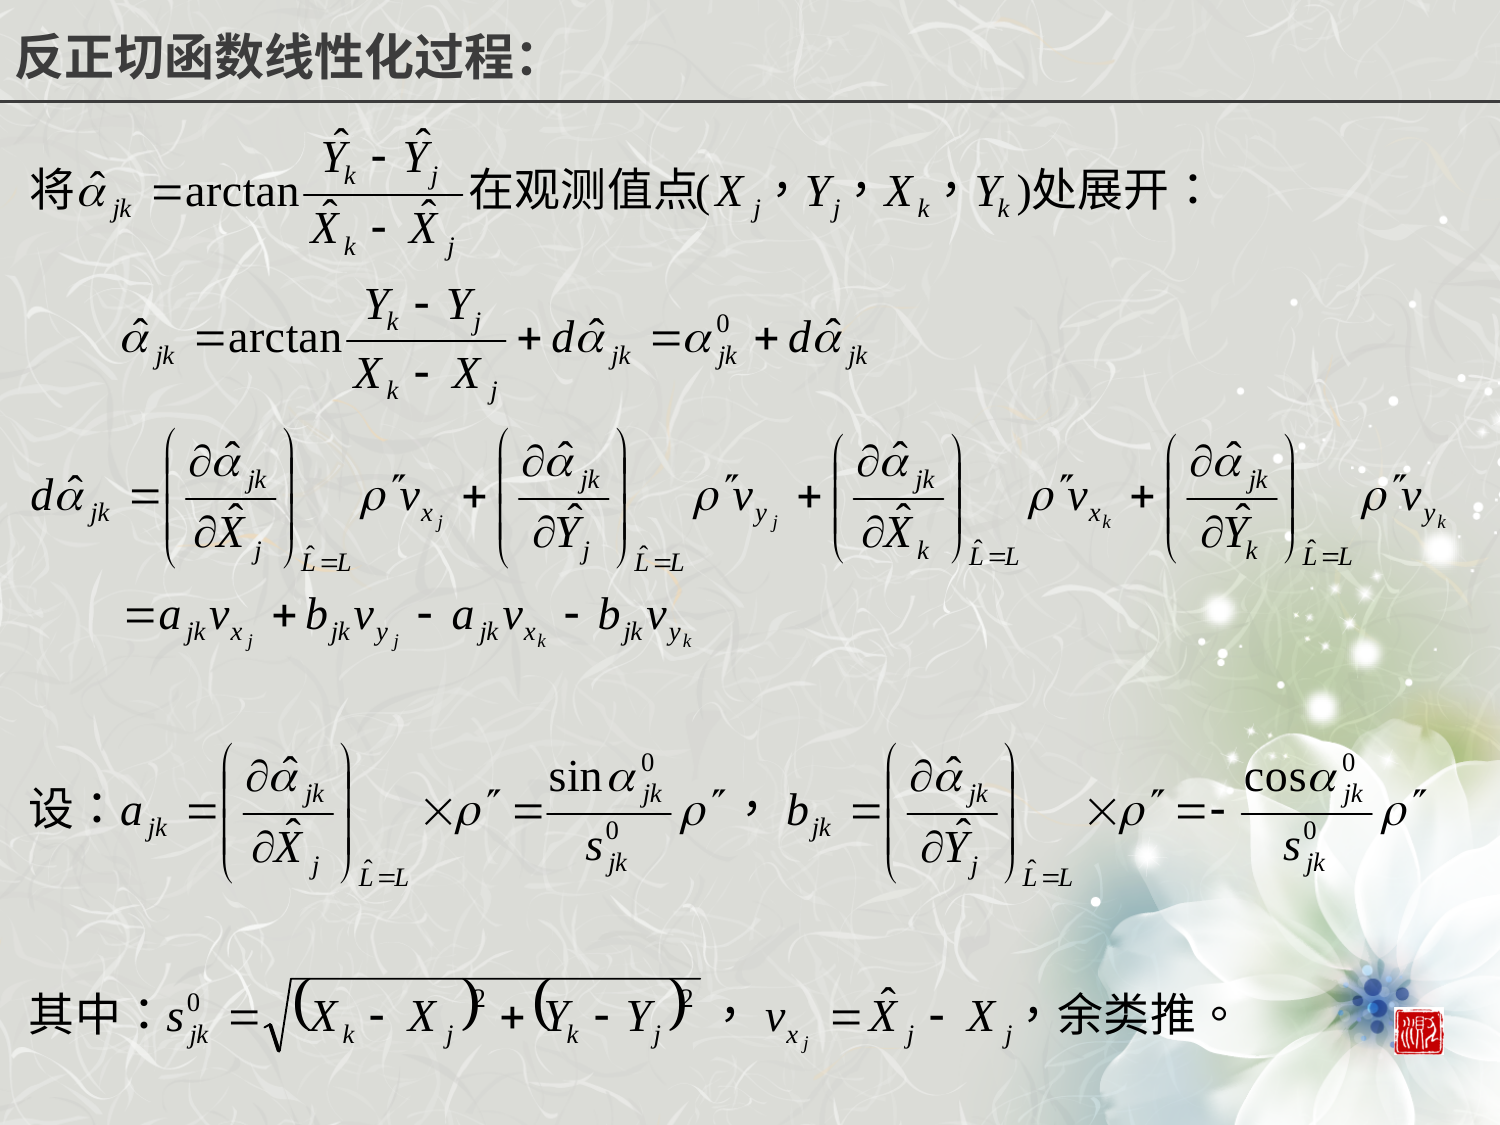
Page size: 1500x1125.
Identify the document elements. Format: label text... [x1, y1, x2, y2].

picture [0, 0, 1500, 100]
picture [0, 103, 1500, 1125]
text_box 反正切函数线性化过程： [0, 0, 786, 93]
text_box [23, 116, 1466, 1066]
